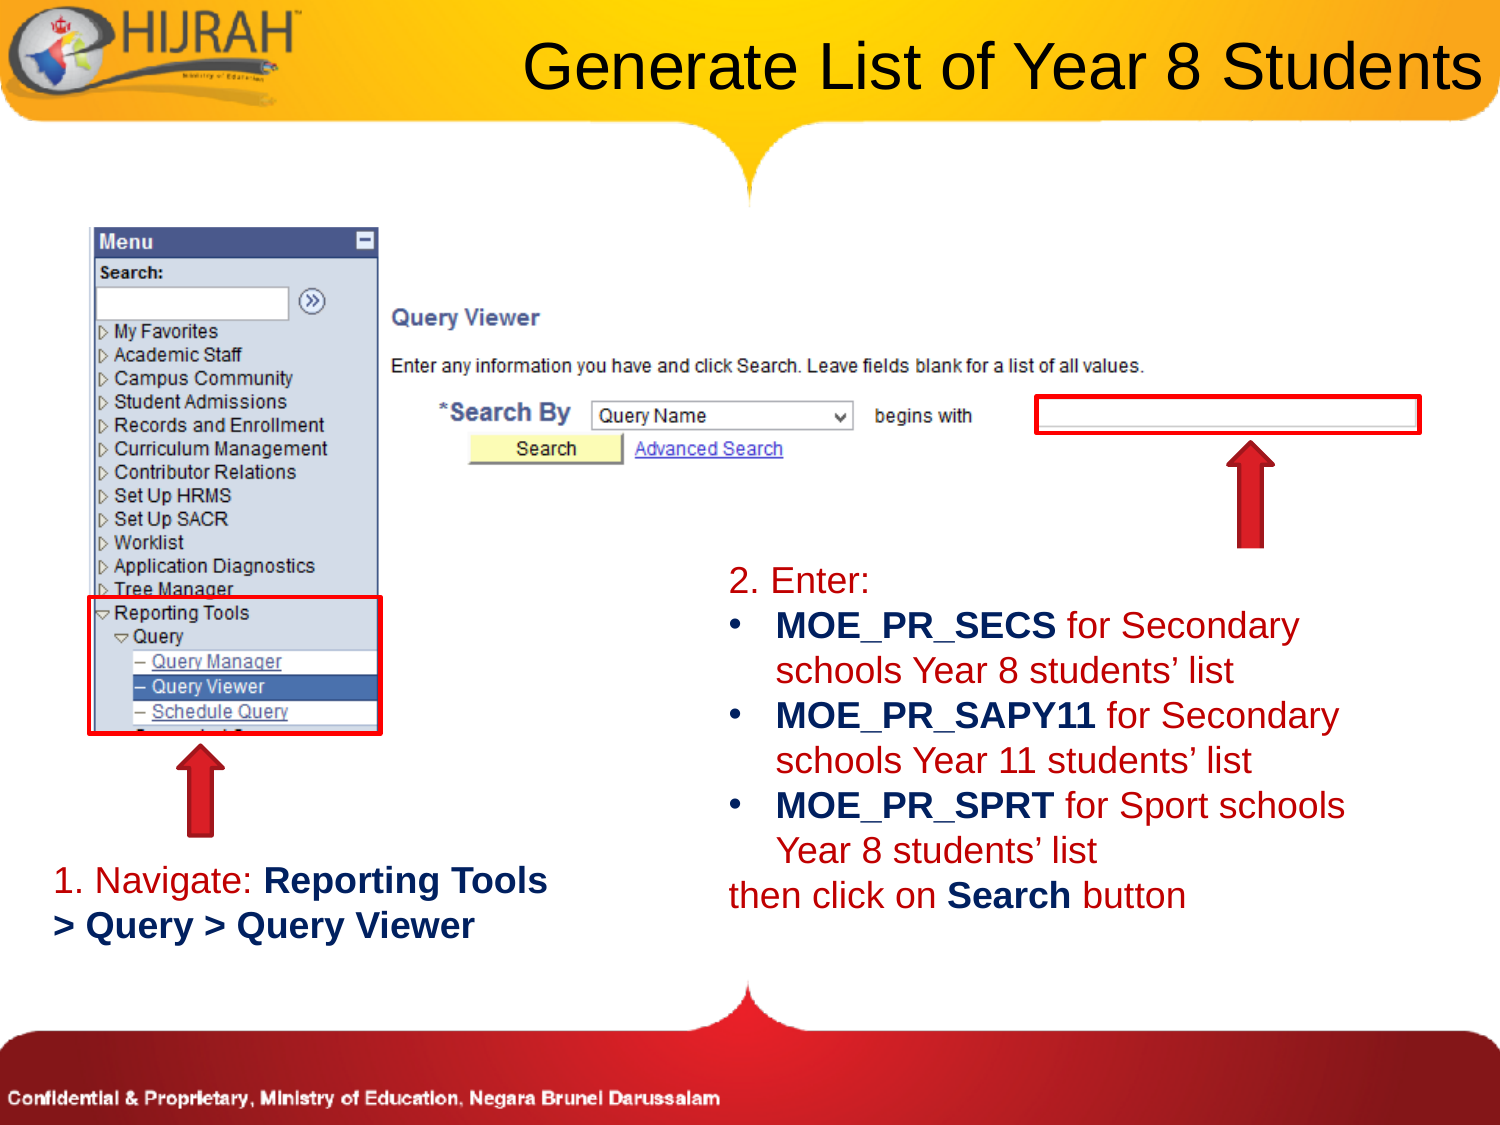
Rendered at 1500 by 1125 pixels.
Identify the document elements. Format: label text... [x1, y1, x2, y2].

text_box 1. Navigate: Reporting Tools > Query > Query Viewer [38, 848, 574, 970]
picture [0, 0, 1500, 1125]
text_box [176, 743, 225, 838]
text_box 2. Enter: MOE_PR_SECS for Secondary schools Year 8 students’ list MOE_PR_SAPY11 for Secondary schools Year 11 students’ list MOE_PR_SPRT for Sport schools Year 8 students’ list then click on Search button [713, 736, 1434, 970]
title Generate List of Year 8 Students [324, 0, 1500, 126]
